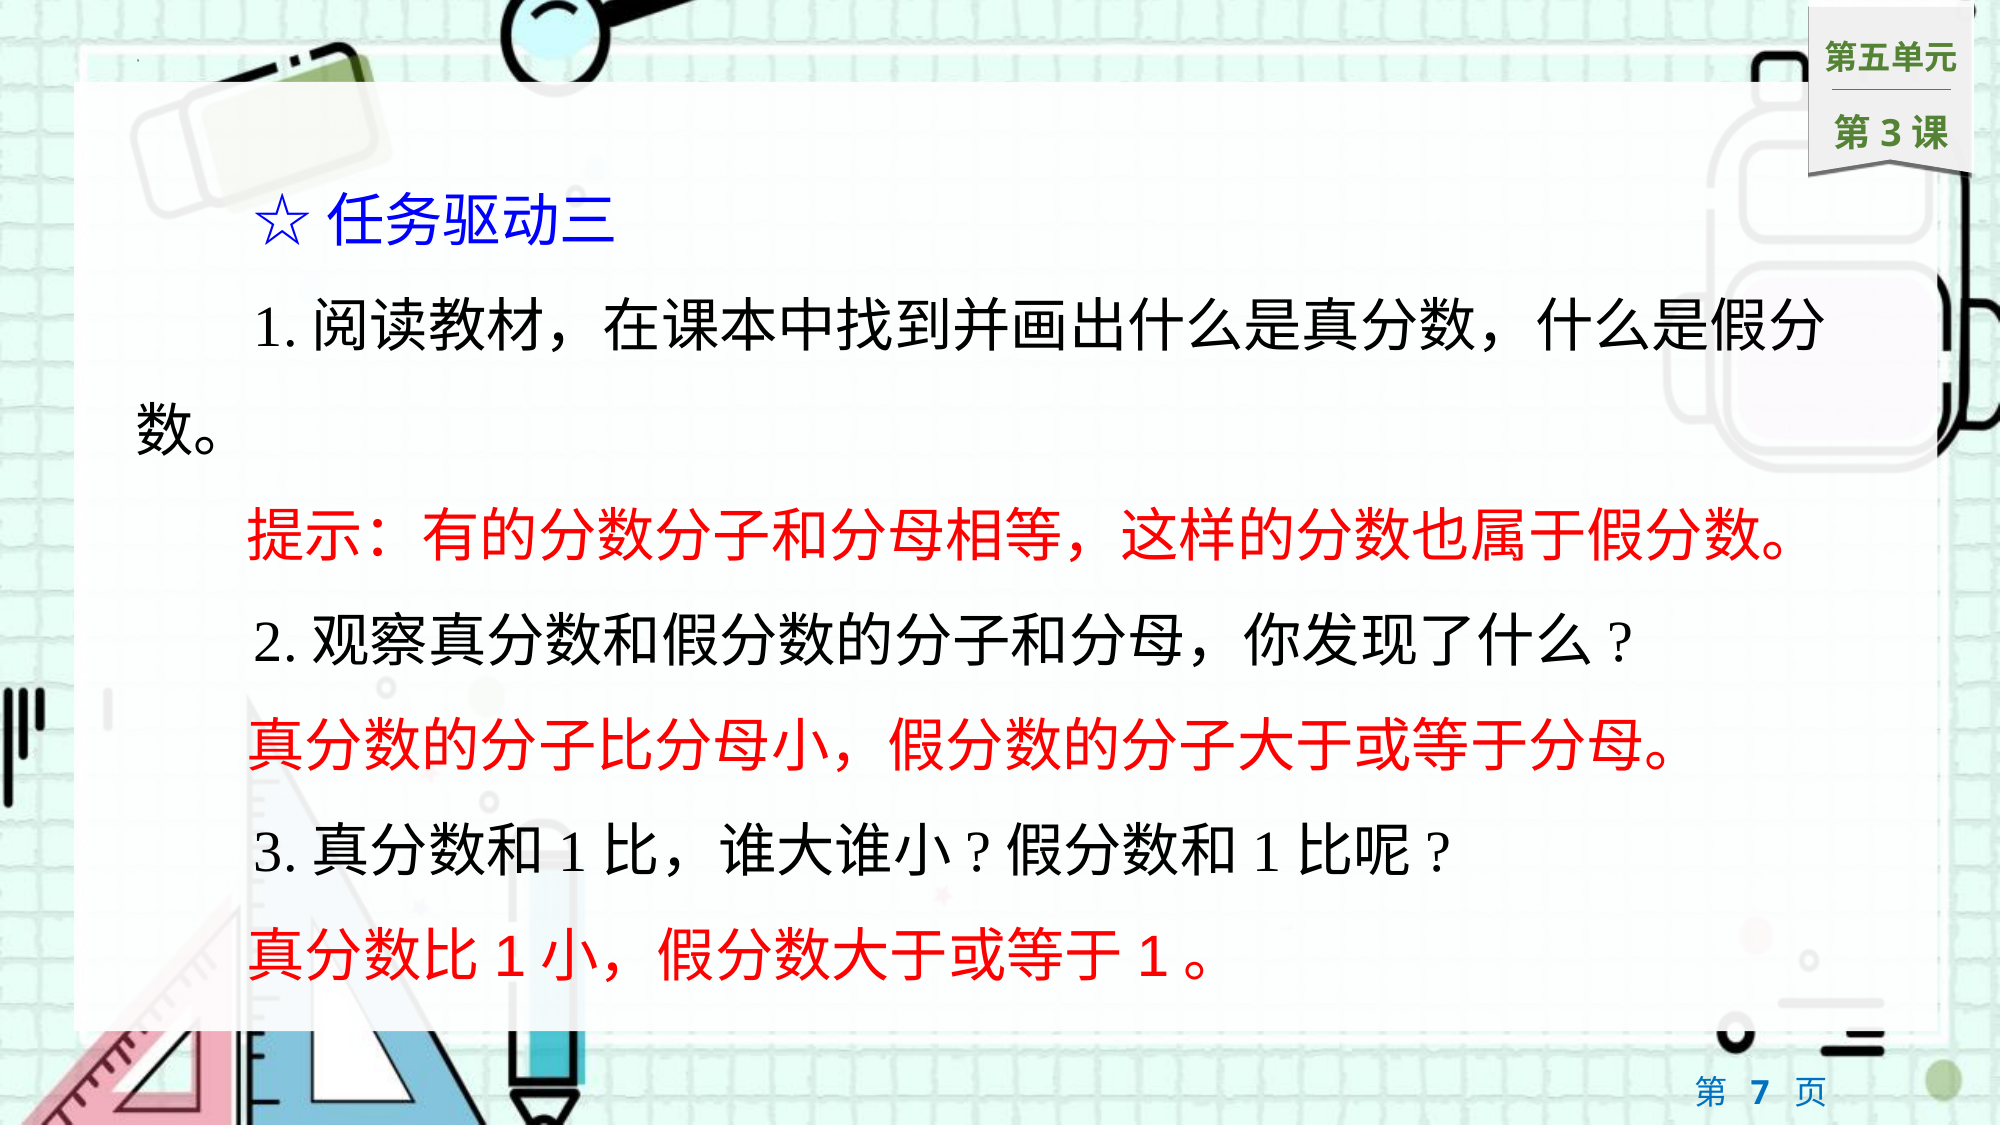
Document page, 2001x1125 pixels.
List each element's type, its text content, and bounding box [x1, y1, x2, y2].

picture [0, 0, 2000, 1125]
list 提示：有的分数分子和分母相等，这样的分数也属于假分数。 真分数的分子比分母小，假分数的分子大于或等于分母。 真分数比1小，假分数大于或等于1。 [232, 456, 1839, 562]
picture [1938, 168, 1971, 176]
list ☆任务驱动三 1.阅读教材，在课本中找到并画出什么是真分数，什么是假分数。 2.观察真分数和假分数的分子和分母，你发现了什么? 3.真分数和1比，谁大谁小?假分数和1比呢? [121, 140, 1844, 1043]
